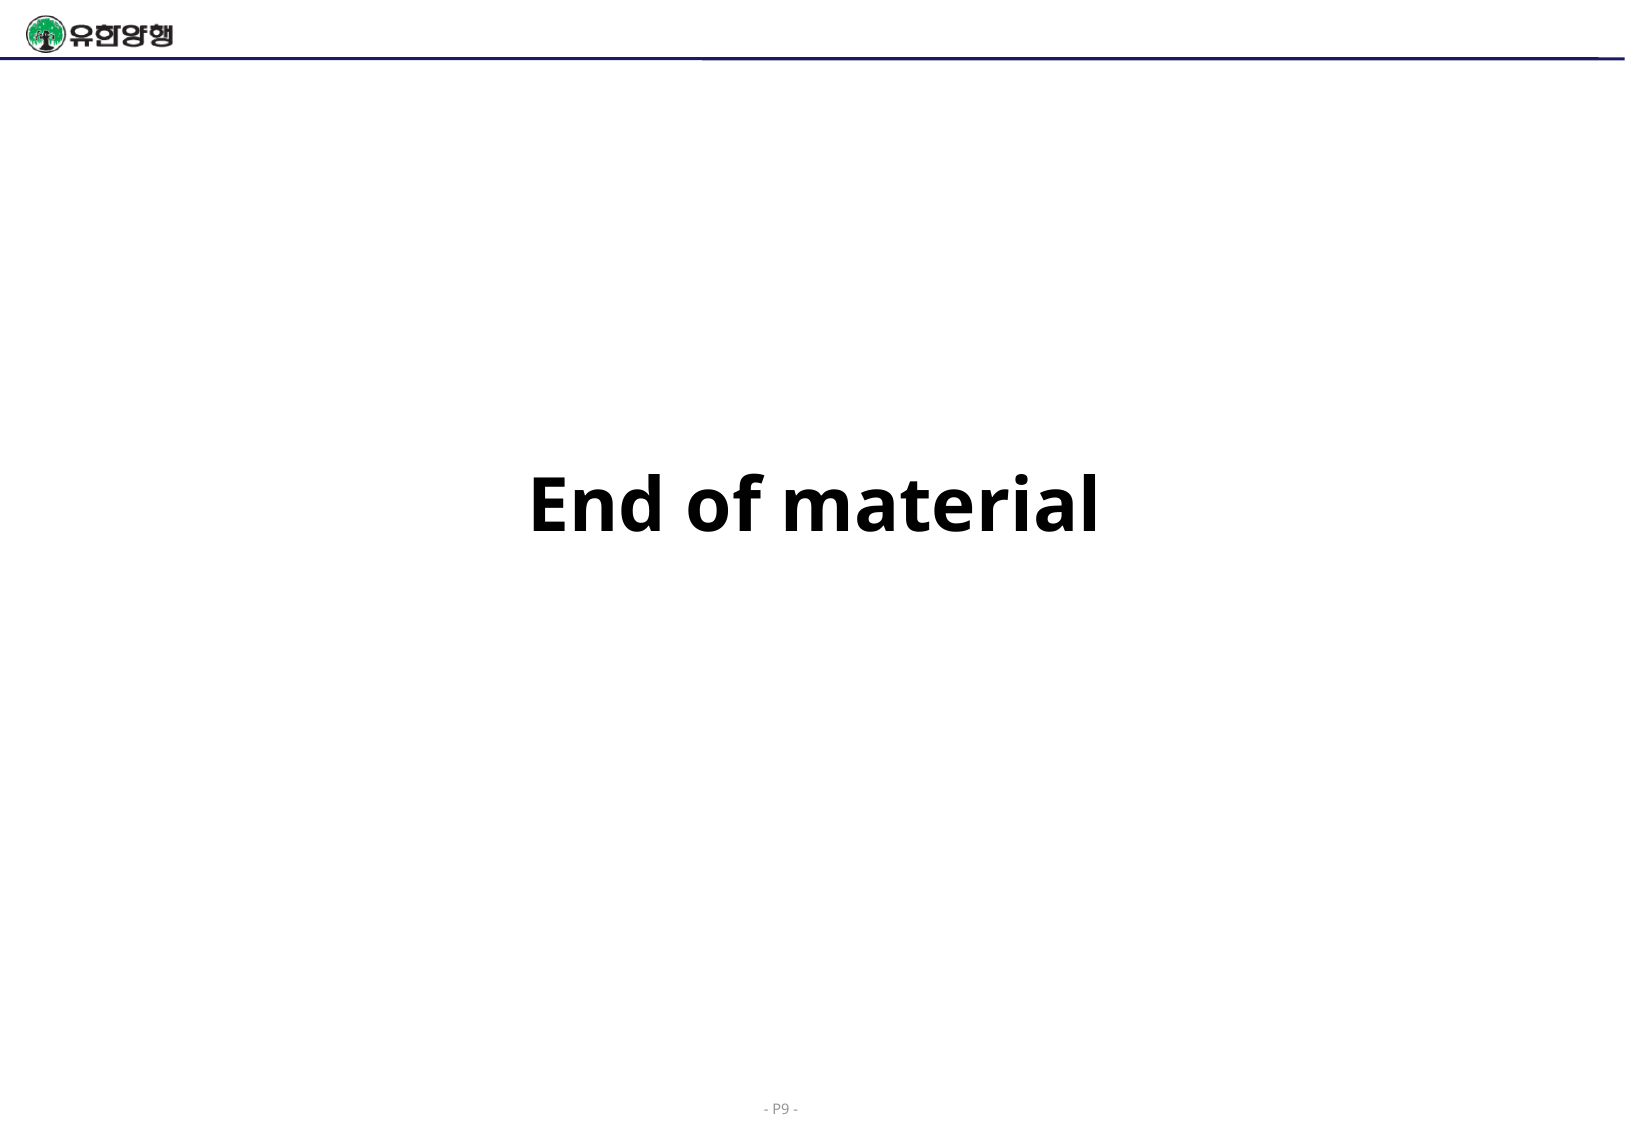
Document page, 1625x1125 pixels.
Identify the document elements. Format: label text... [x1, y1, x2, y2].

text_box End of material [524, 456, 1118, 547]
picture [20, 11, 178, 55]
